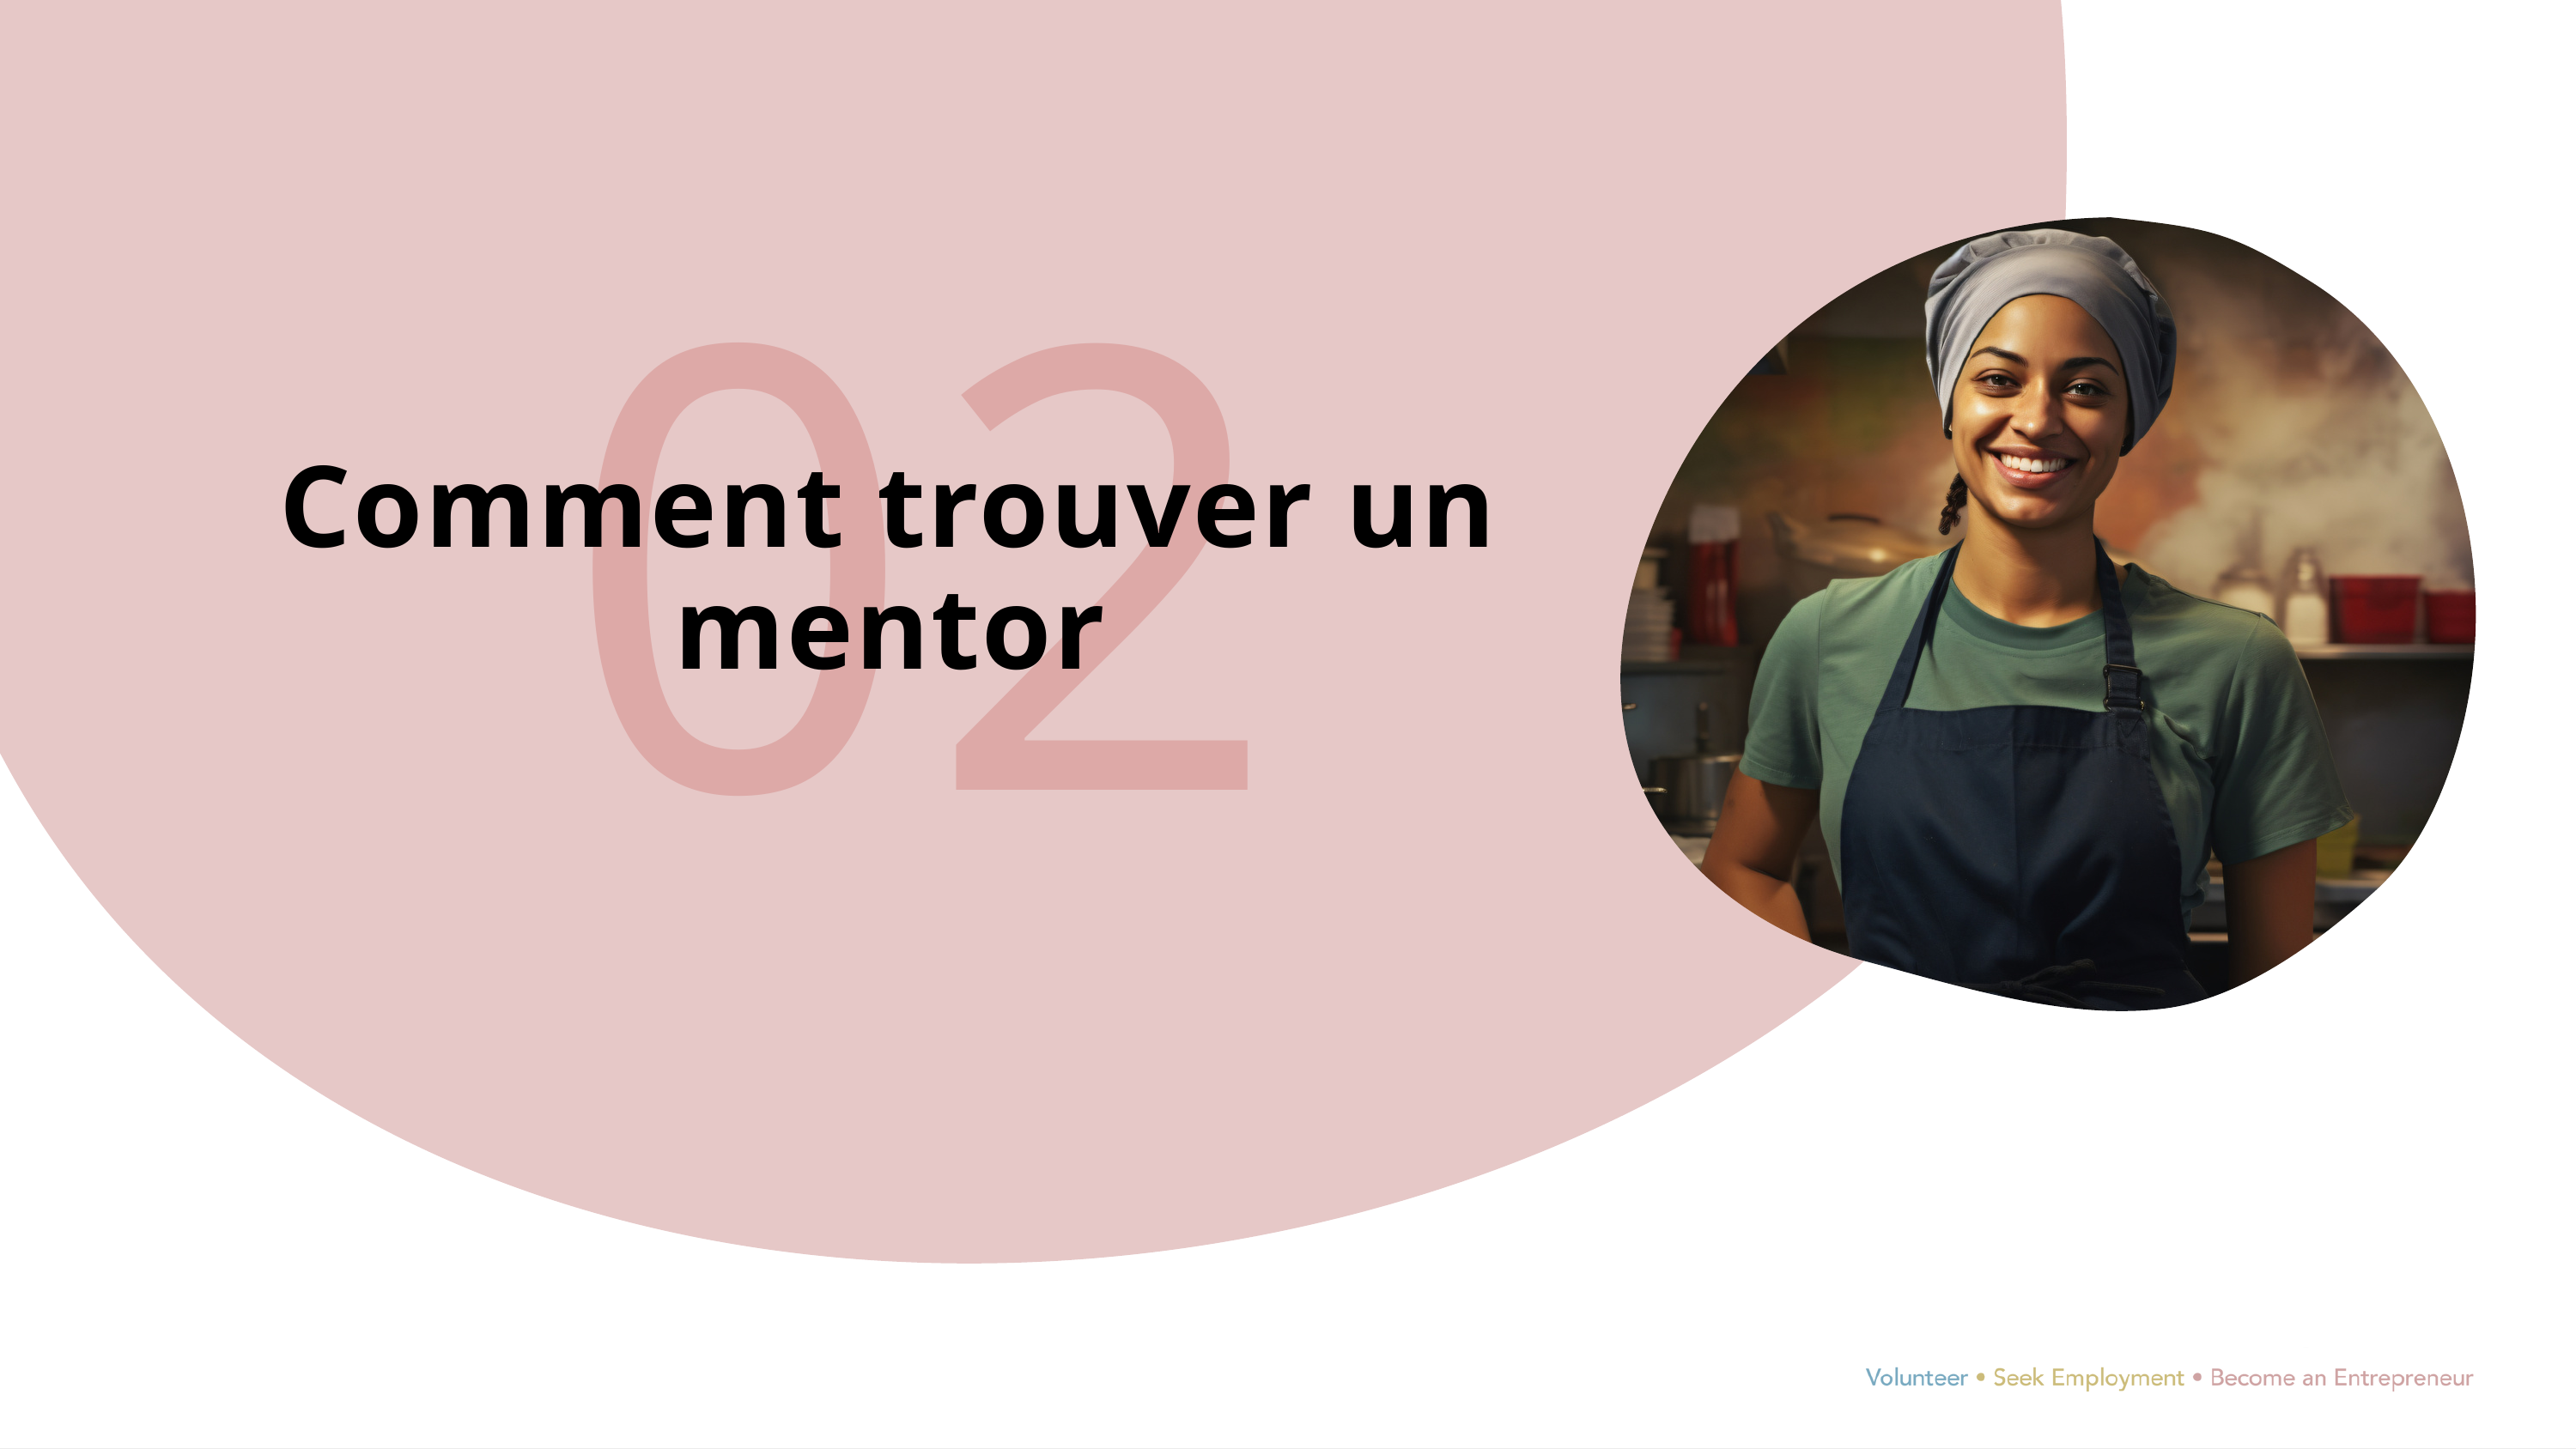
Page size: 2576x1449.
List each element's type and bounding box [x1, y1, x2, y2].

text_box [1611, 157, 2488, 1035]
text_box [2180, 1347, 2538, 1421]
text_box [7, 10, 2174, 1419]
